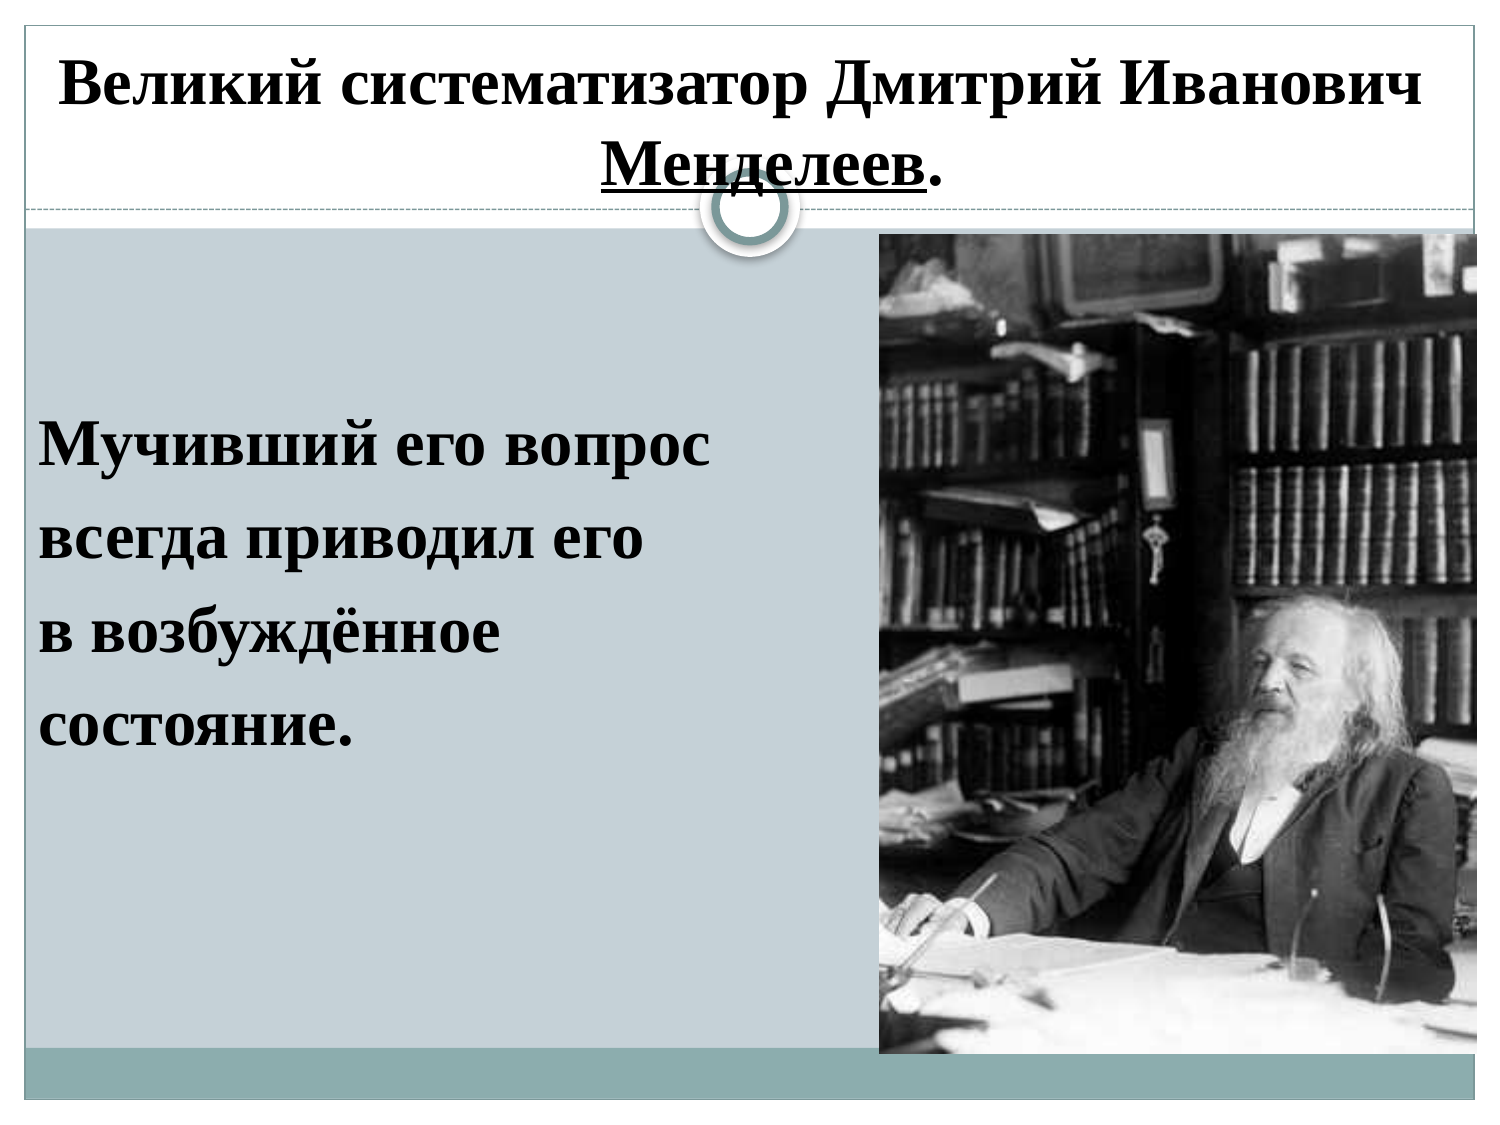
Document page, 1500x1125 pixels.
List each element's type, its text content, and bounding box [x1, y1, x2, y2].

list Великий систематизатор Дмитрий Иванович Менделеев. Мучивший его вопрос всегда приводил его в возбуждённое состояние. [23, 30, 1477, 1094]
picture [879, 234, 1477, 1055]
